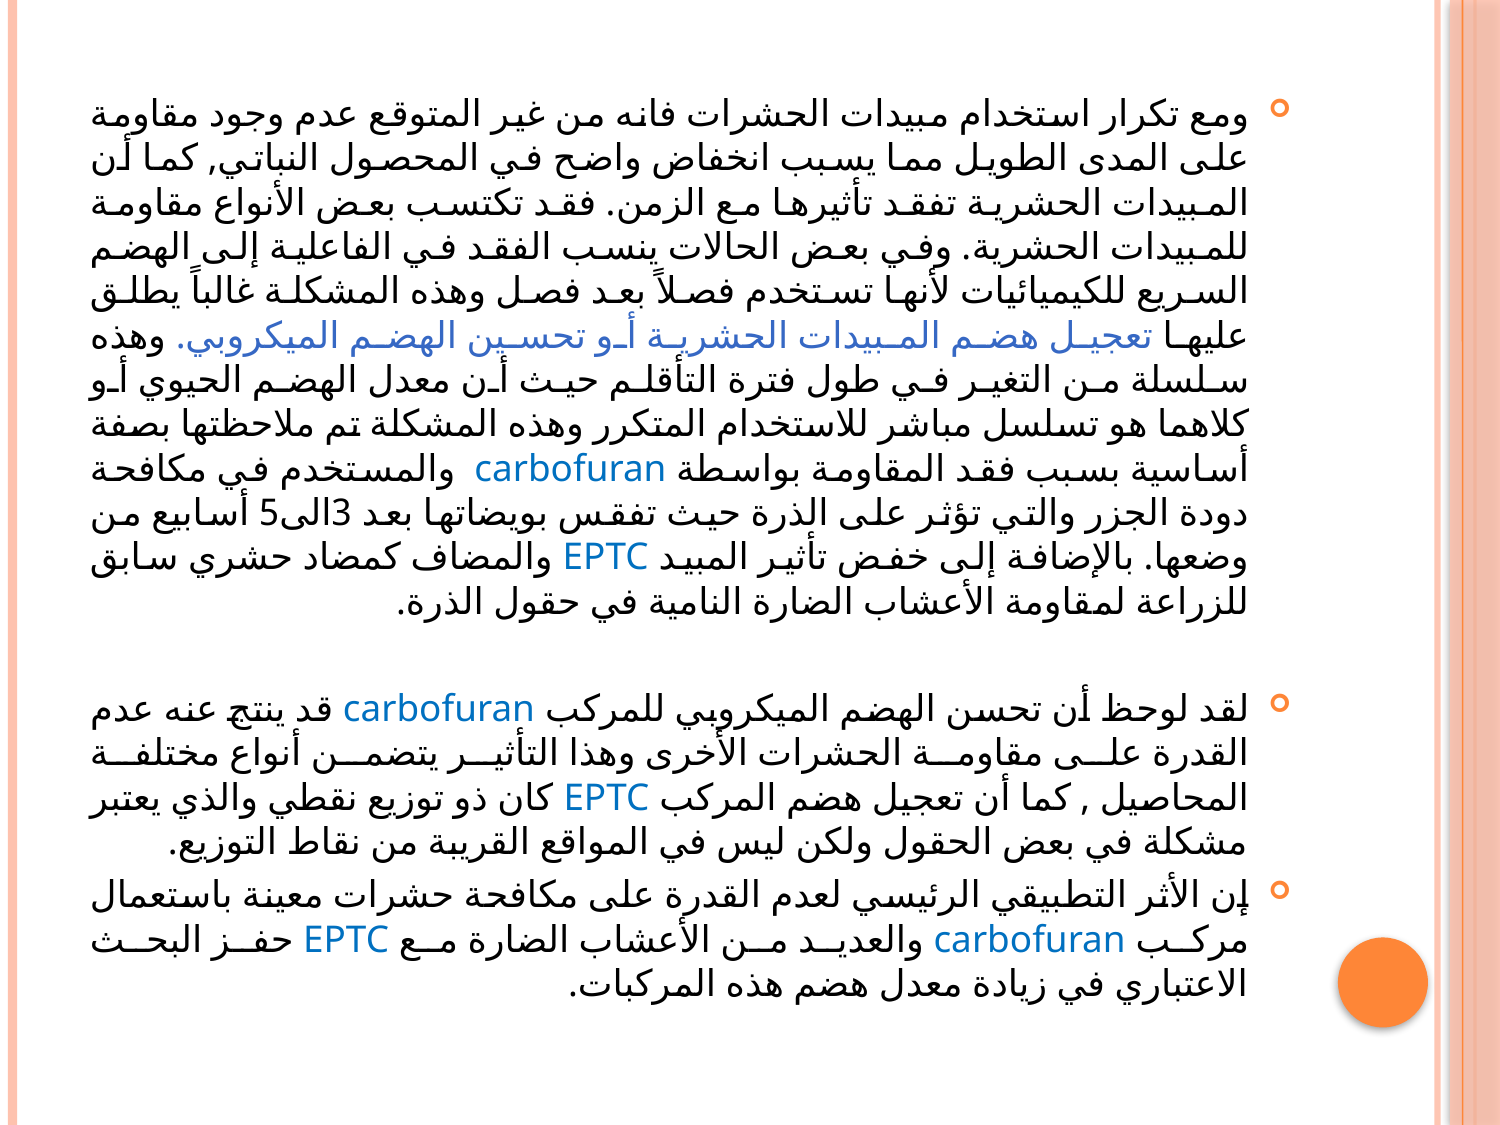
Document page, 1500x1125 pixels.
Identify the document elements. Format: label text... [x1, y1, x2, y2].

list ومع تكرار استخدام مبيدات الحشرات فانه من غير المتوقع عدم وجود مقاومة على المدى الطويل مما يسبب انخفاض واضح في المحصول النباتي, كما أن المبيدات الحشرية تفقد تأثيرها مع الزمن. فقد تكتسب بعض الأنواع مقاومة للمبيدات الحشرية. وفي بعض الحالات ينسب الفقد في الفاعلية إلى الهضم السريع للكيميائيات لأنها تستخدم فصلاً بعد فصل وهذه المشكلة غالباً يطلق عليها تعجيل هضم المبيدات الحشرية أو تحسين الهضم الميكروبي. وهذه سلسلة من التغير في طول فترة التأقلم حيث أن معدل الهضم الحيوي أو كلاهما هو تسلسل مباشر للاستخدام المتكرر وهذه المشكلة تم ملاحظتها بصفة أساسية بسبب فقد المقاومة بواسطة carbofuran والمستخدم في مكافحة دودة الجزر والتي تؤثر على الذرة حيث تفقس بويضاتها بعد 3الى5 أسابيع من وضعها. بالإضافة إلى خفض تأثير المبيد EPTC والمضاف كمضاد حشري سابق للزراعة لمقاومة الأعشاب الضارة النامية في حقول الذرة. لقد لوحظ أن تحسن الهضم الميكروبي للمركب carbofuran قد ينتج عنه عدم القدرة على مقاومة الحشرات الأخرى وهذا التأثير يتضمن أنواع مختلفة المحاصيل , كما أن تعجيل هضم المركب EPTC كان ذو توزيع نقطي والذي يعتبر مشكلة في بعض الحقول ولكن ليس في المواقع القريبة من نقاط التوزيع. إن الأثر التطبيقي الرئيسي لعدم القدرة على مكافحة حشرات معينة باستعمال مركب carbofuran والعديد من الأعشاب الضارة مع EPTC حفز البحث الاعتباري في زيادة معدل هضم هذه المركبات. [75, 82, 1300, 1062]
